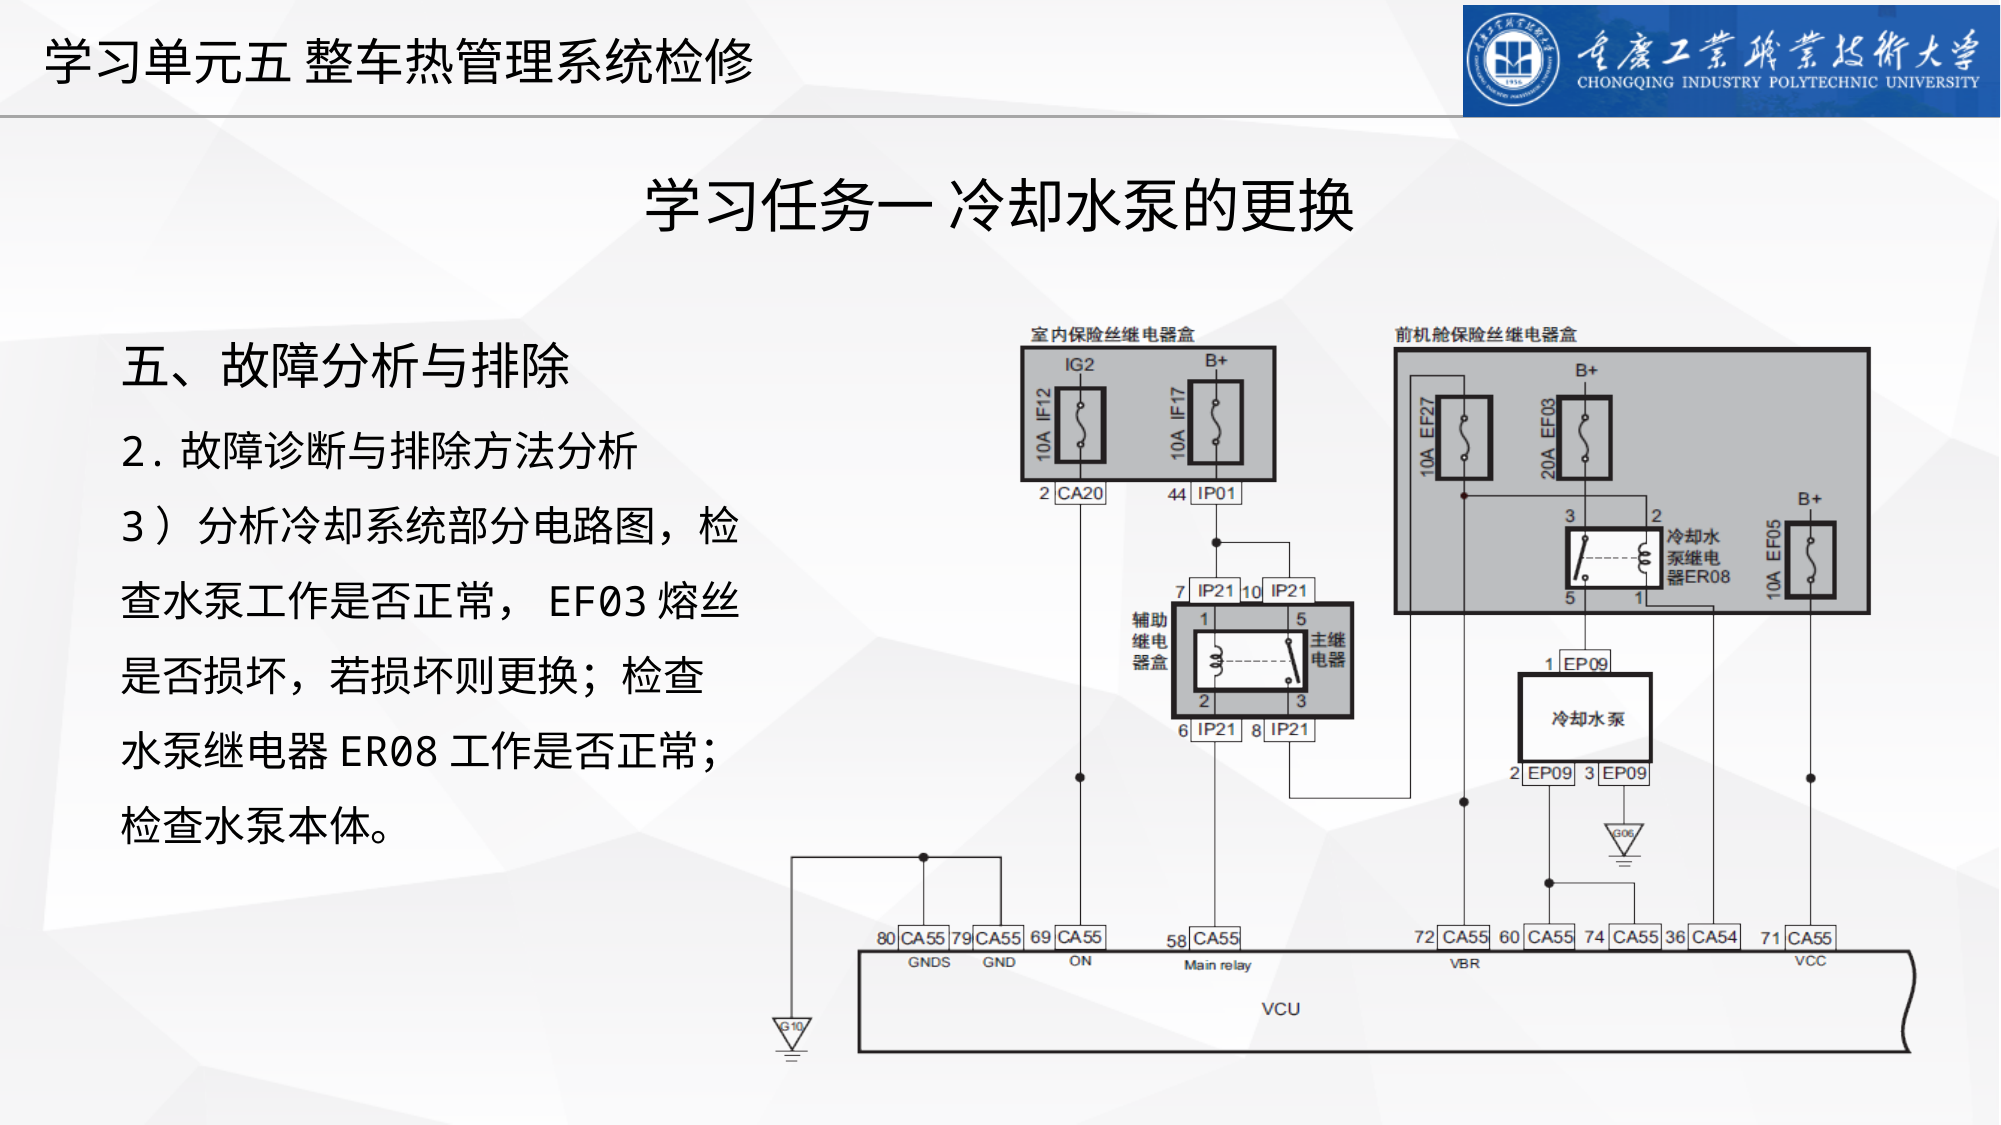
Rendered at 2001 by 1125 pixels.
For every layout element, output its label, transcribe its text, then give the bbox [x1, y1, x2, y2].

picture [0, 0, 2001, 117]
picture [0, 118, 1999, 1125]
text_box 五、故障分析与排除 [105, 297, 983, 392]
text_box 学习任务一 冷却水泵的更换 [433, 161, 1567, 247]
text_box 2.故障诊断与排除方法分析 3）分析冷却系统部分电路图，检查水泵工作是否正常，EF03熔丝是否损坏，若损坏则更换；检查水泵继电器ER08工作是否正常；检查水泵本体。 [105, 392, 756, 1008]
